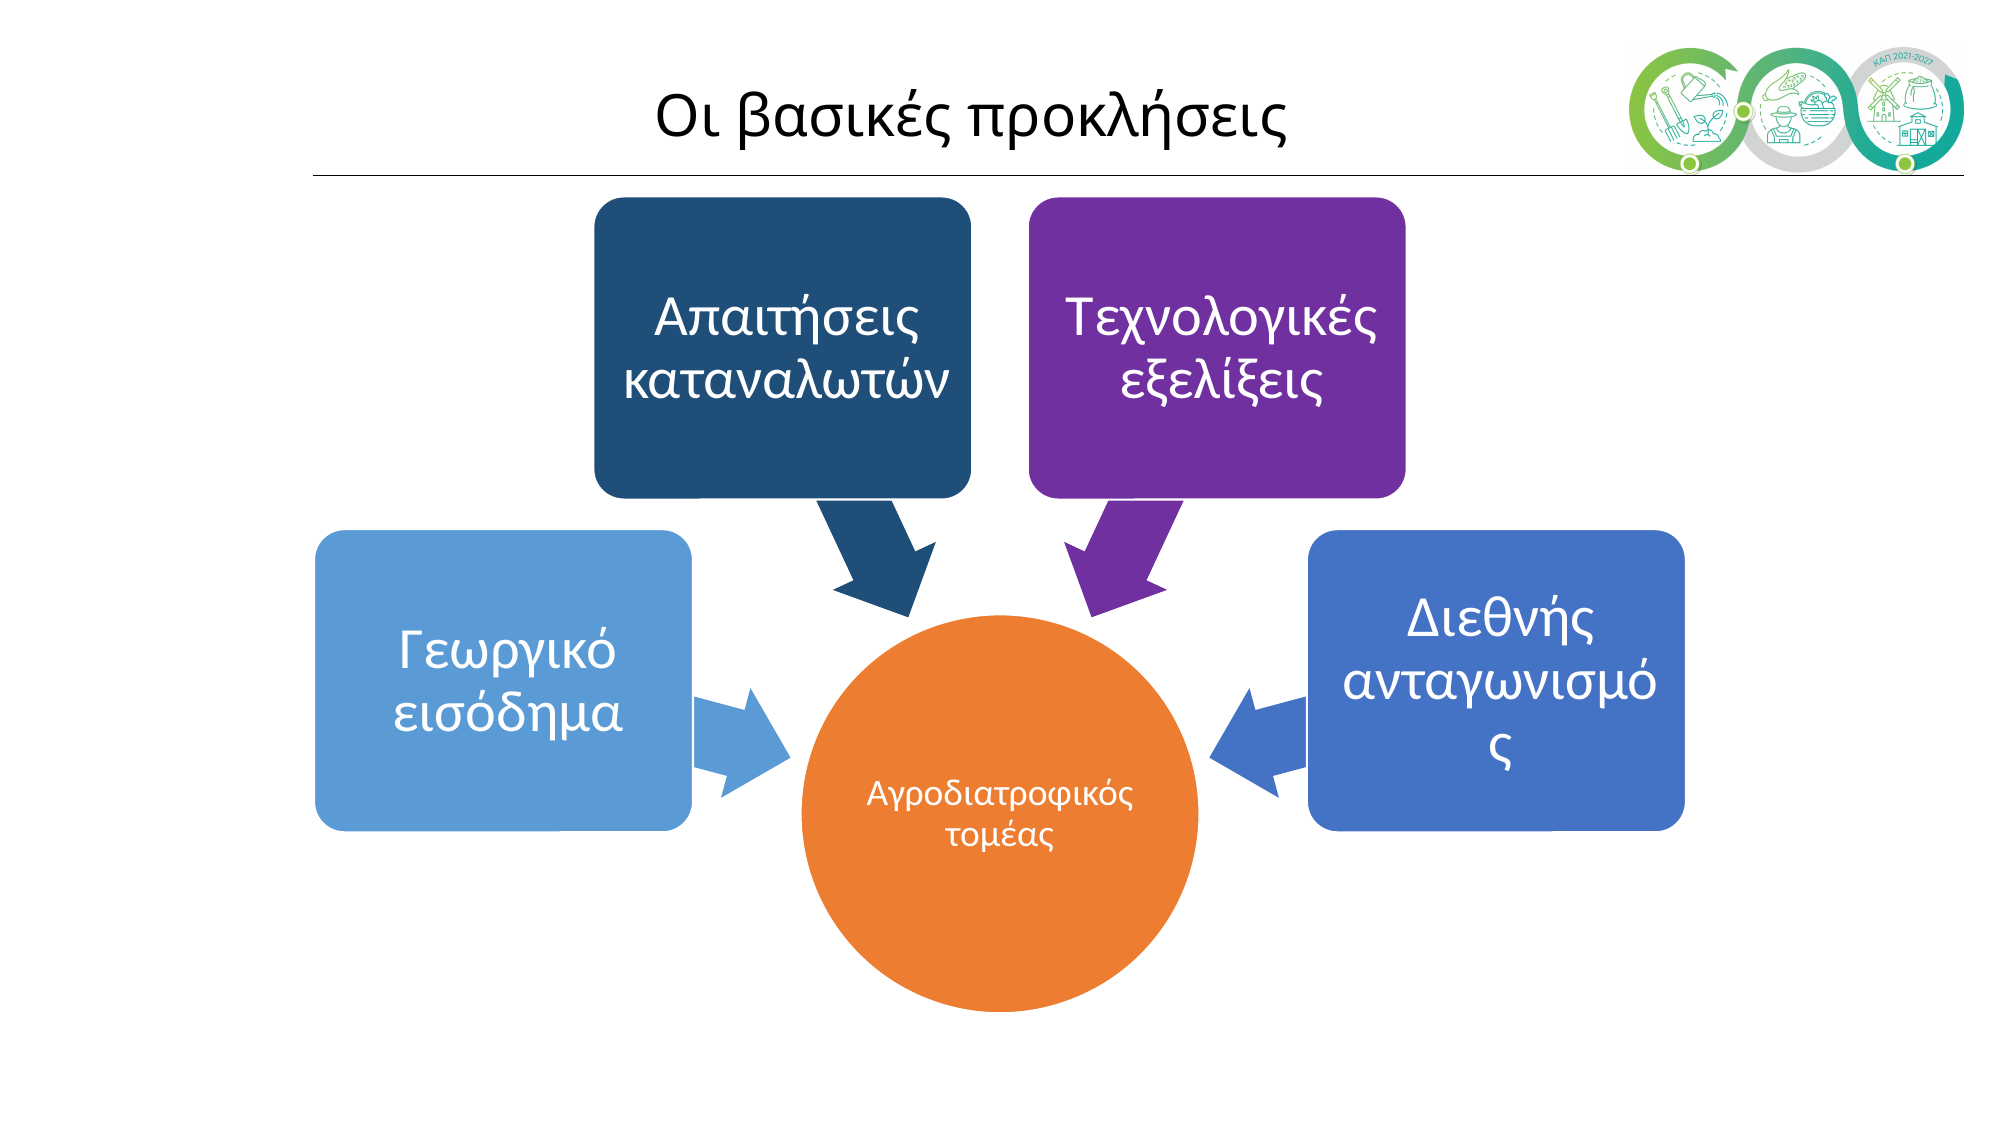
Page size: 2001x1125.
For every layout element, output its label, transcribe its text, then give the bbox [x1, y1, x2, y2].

picture [1629, 47, 1964, 175]
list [137, 196, 1863, 1014]
title Οι βασικές προκλήσεις [312, 59, 1630, 176]
